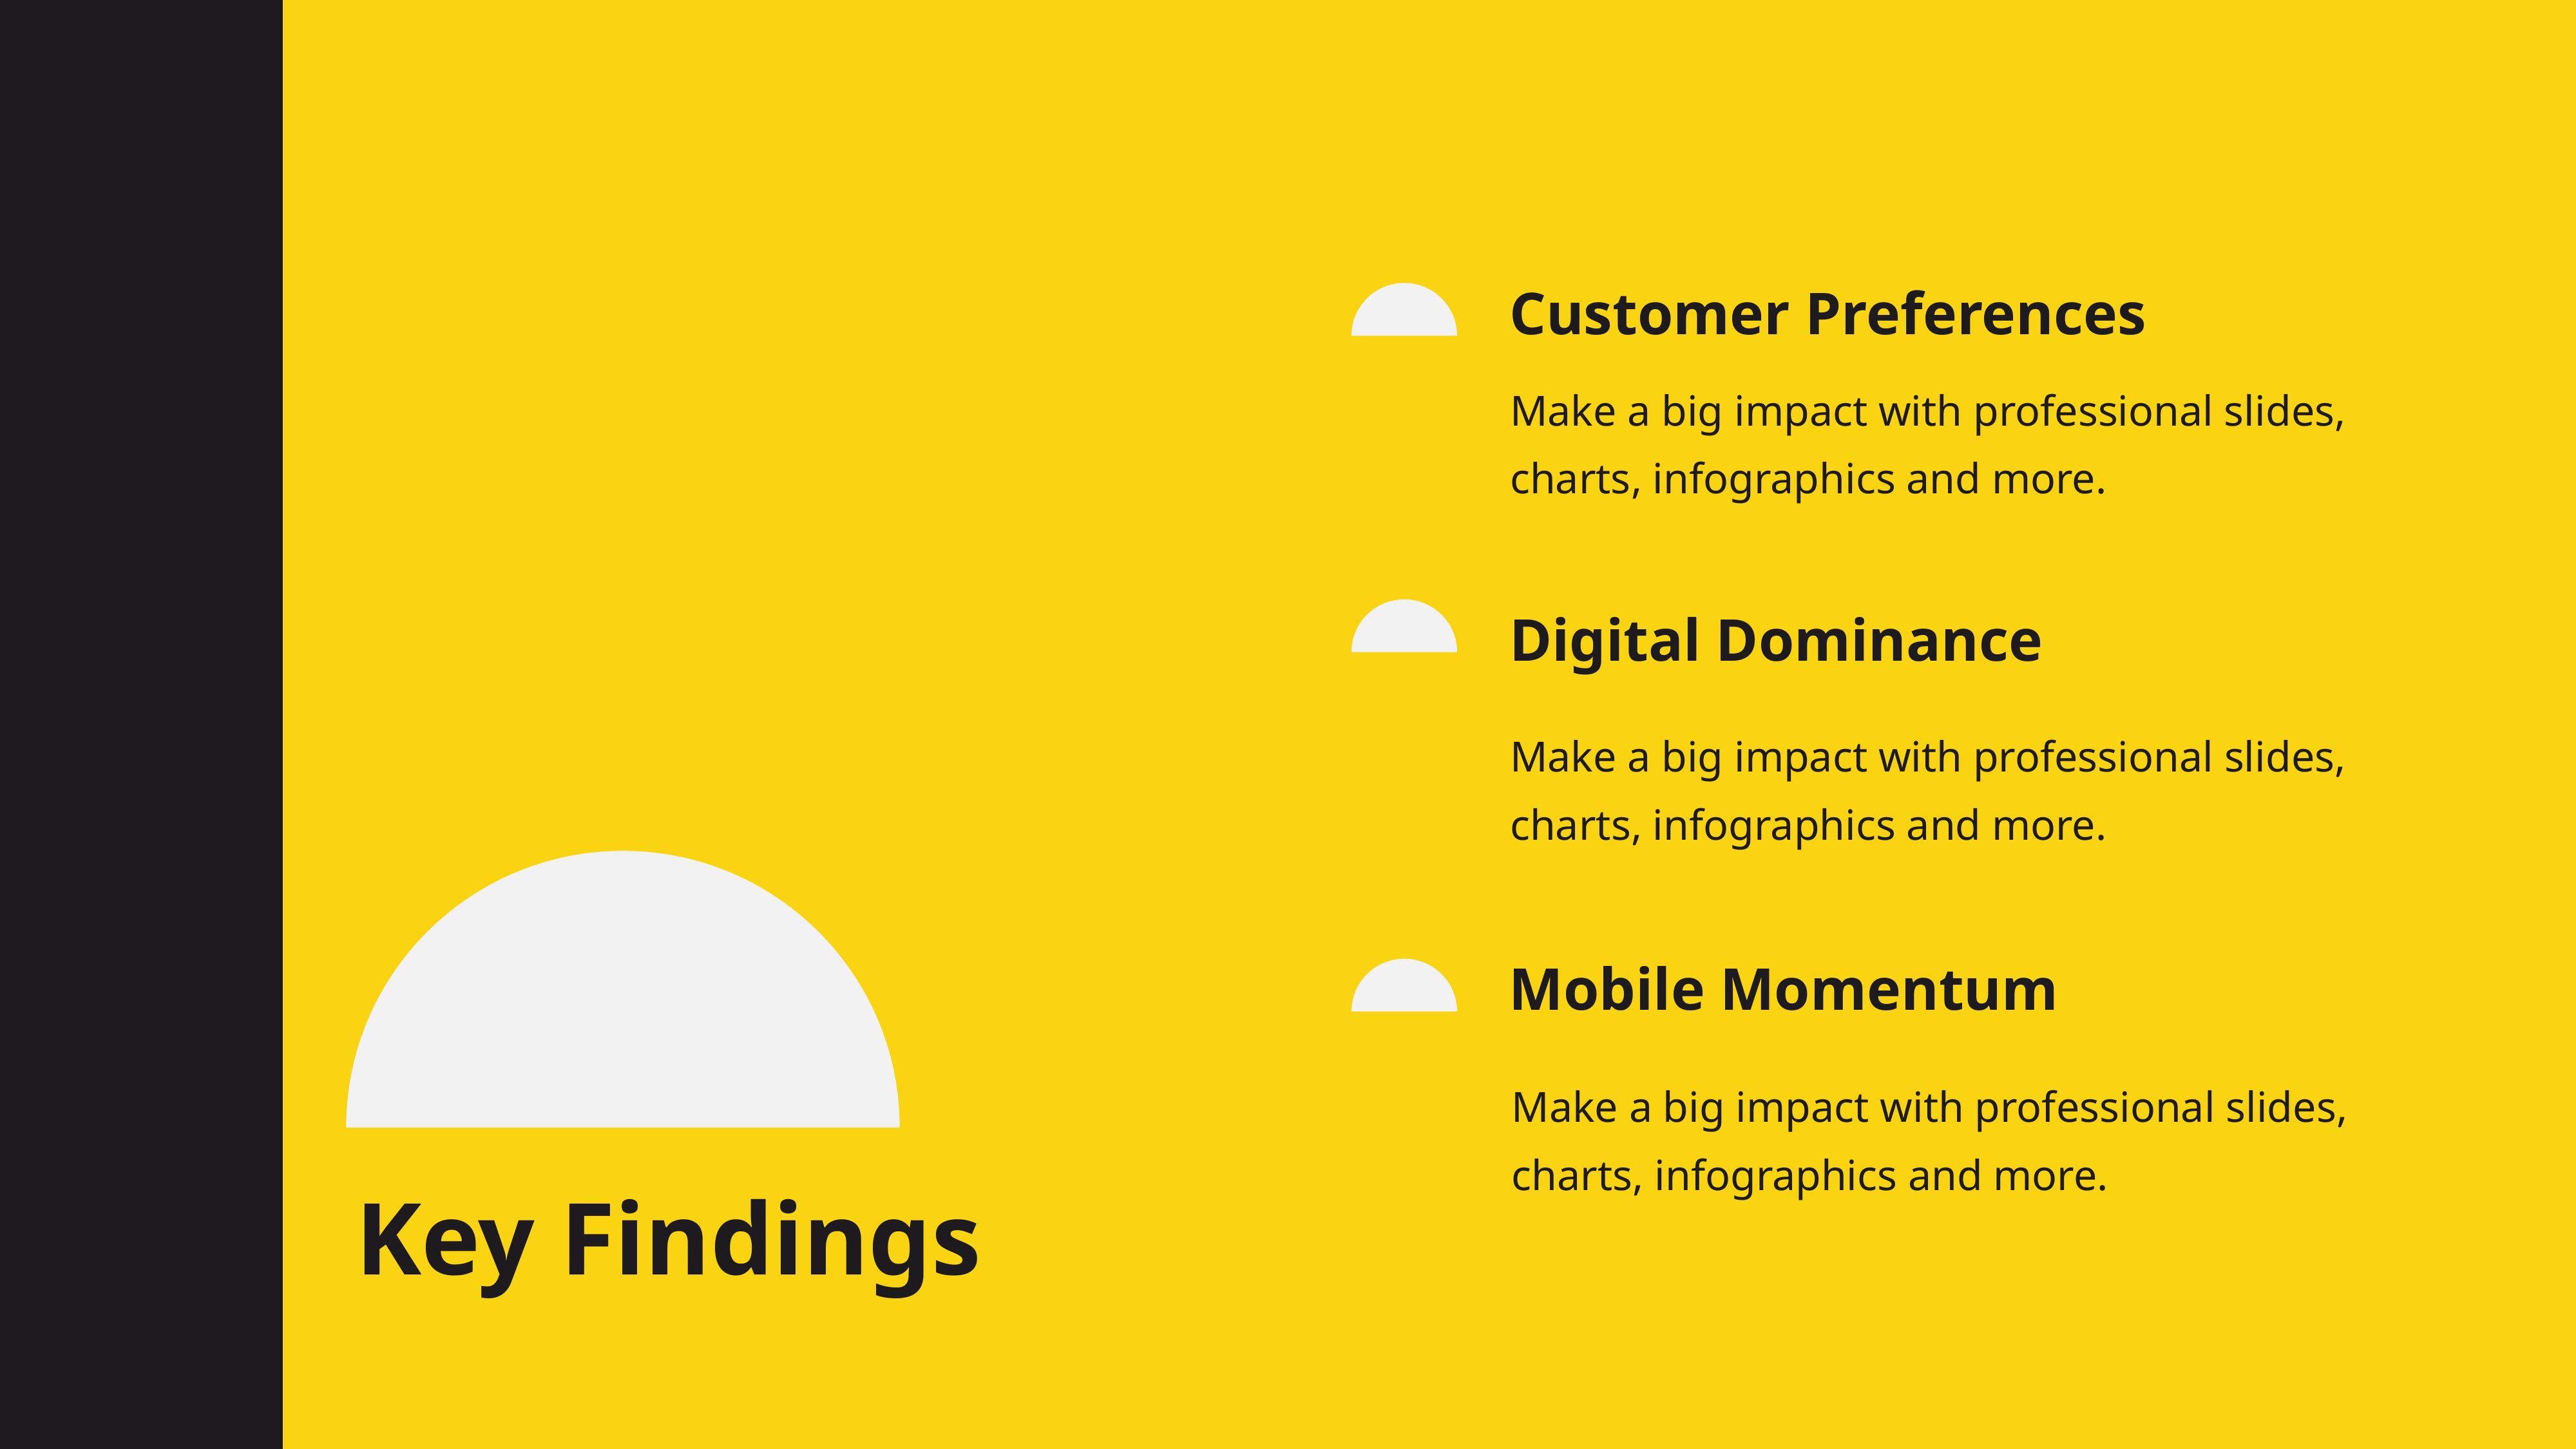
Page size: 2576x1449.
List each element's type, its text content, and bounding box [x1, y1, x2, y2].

text_box Make a big impact with professional slides, charts, infographics and more. [1500, 708, 2378, 853]
text_box Mobile Momentum [1500, 941, 2383, 1027]
text_box Make a big impact with professional slides, charts, infographics and more. [1502, 1058, 2378, 1204]
text_box [1350, 598, 1458, 653]
text_box [345, 850, 901, 1128]
text_box Key Findings [346, 1170, 1125, 1300]
text_box [1350, 958, 1458, 1012]
text_box Customer Preferences [1500, 265, 2380, 351]
text_box Make a big impact with professional slides, charts, infographics and more. [1500, 361, 2378, 507]
text_box [0, 0, 283, 1449]
text_box Digital Dominance [1500, 592, 2380, 678]
text_box [1350, 282, 1458, 337]
